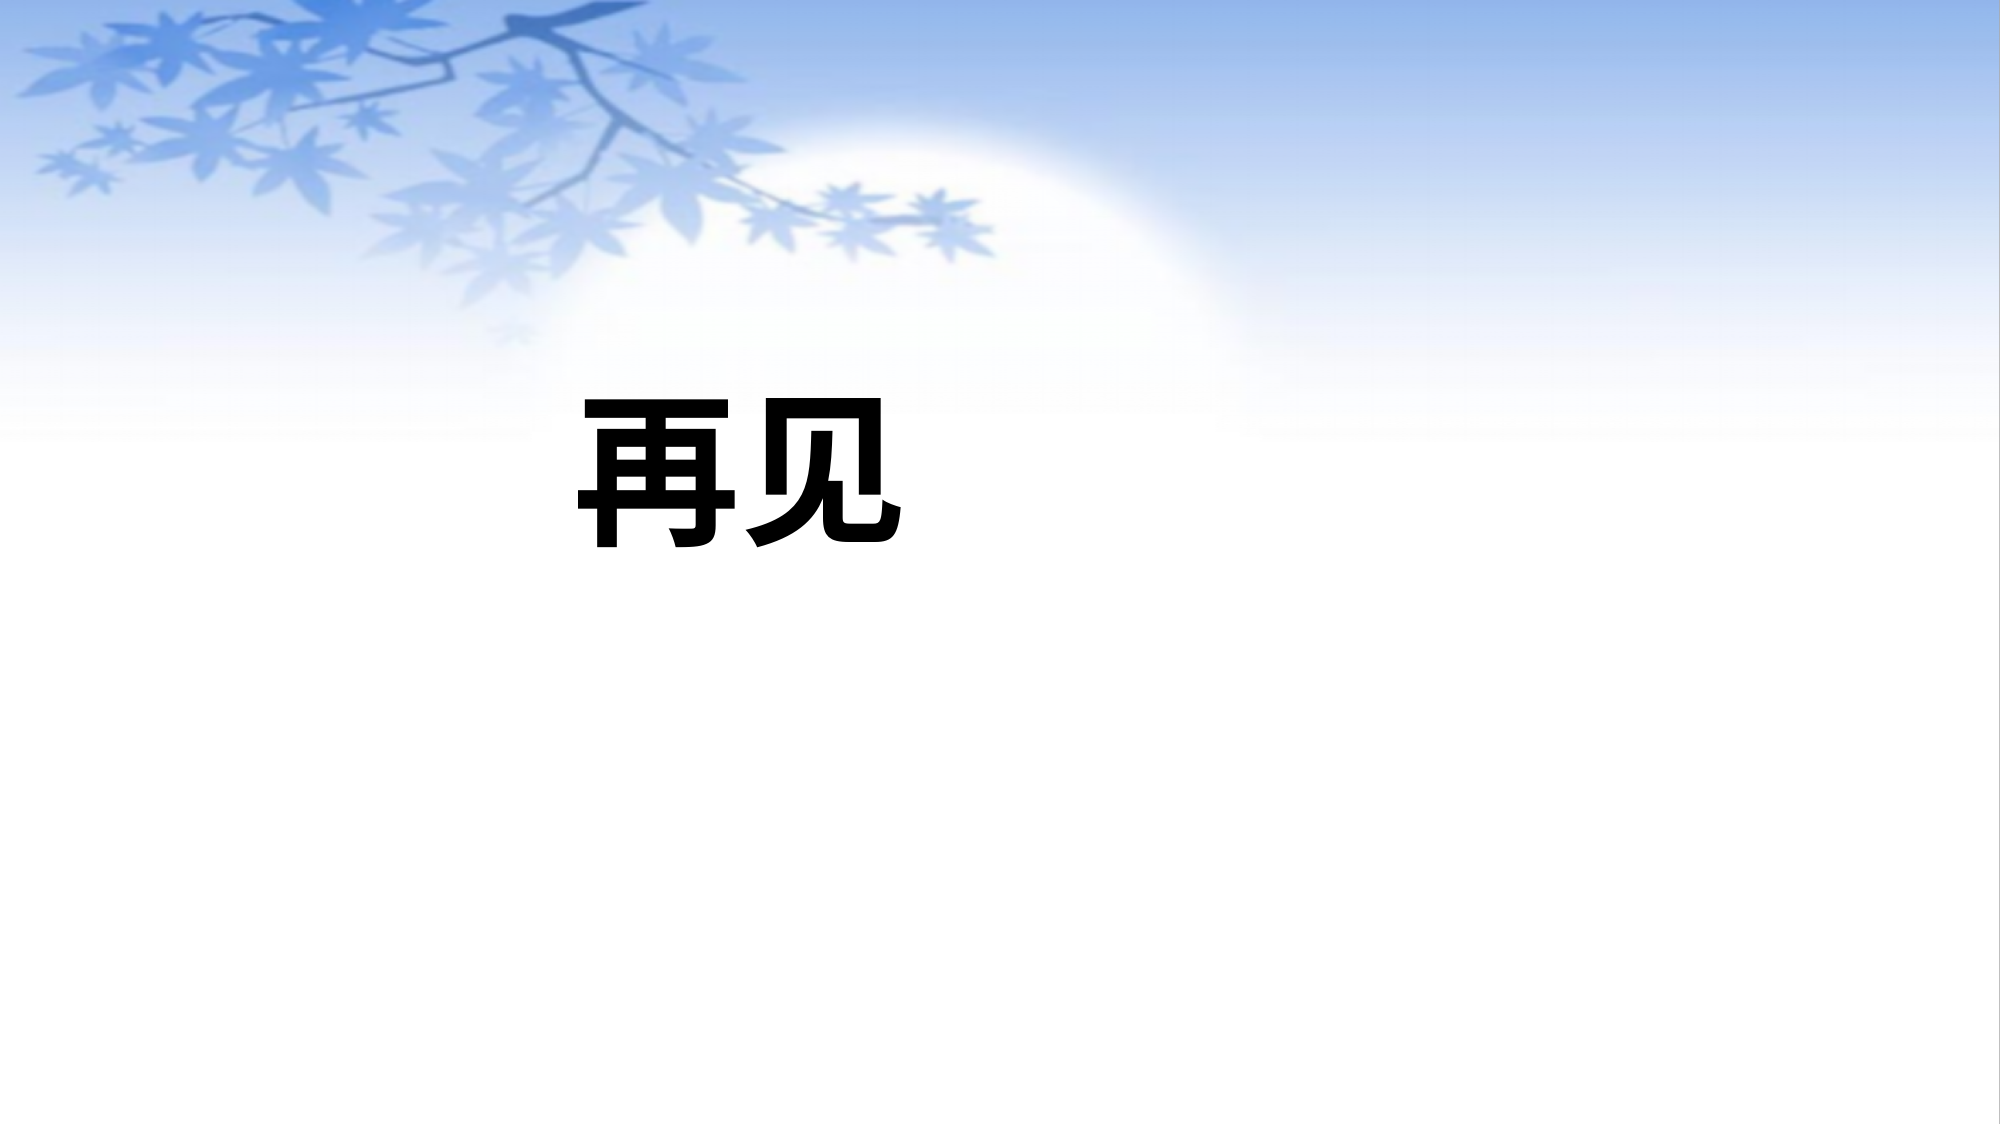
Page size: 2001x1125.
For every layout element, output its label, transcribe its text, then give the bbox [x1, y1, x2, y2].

picture [0, 0, 2001, 1125]
title 再见 [181, 359, 1299, 573]
